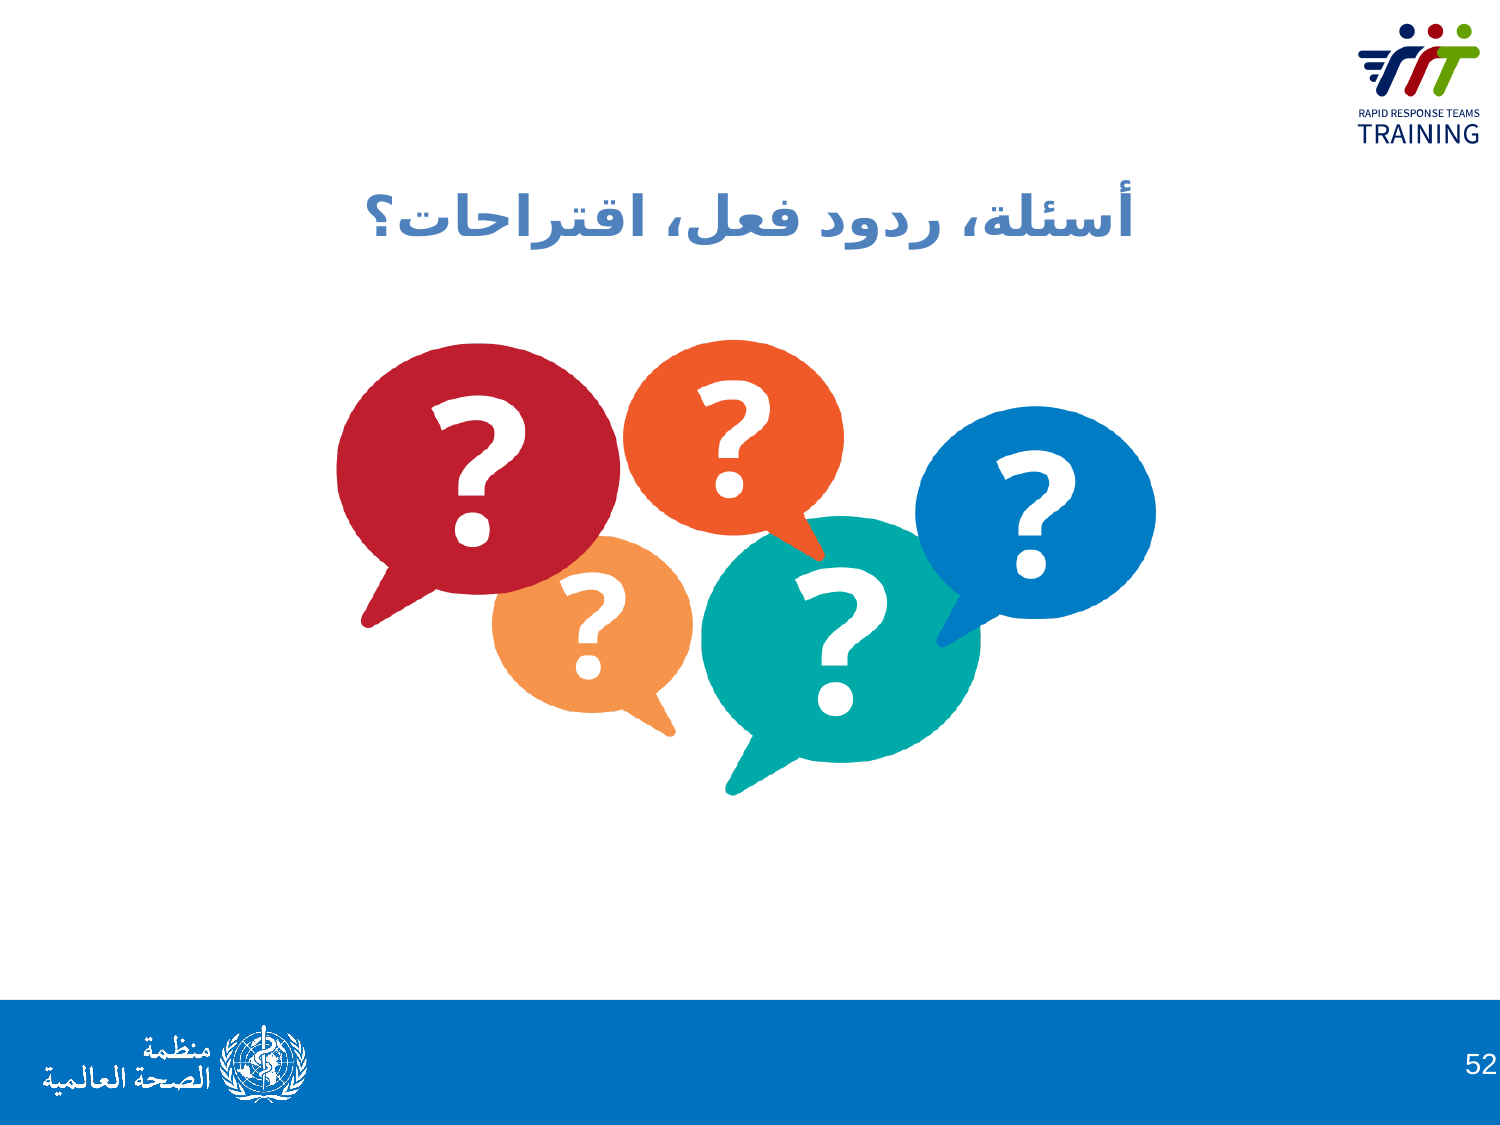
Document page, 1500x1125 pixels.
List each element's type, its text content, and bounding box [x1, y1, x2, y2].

picture [1357, 23, 1480, 144]
text_box أسئلة، ردود فعل، اقتراحات؟ [74, 174, 1425, 267]
picture [43, 1025, 307, 1103]
picture [331, 312, 1170, 812]
